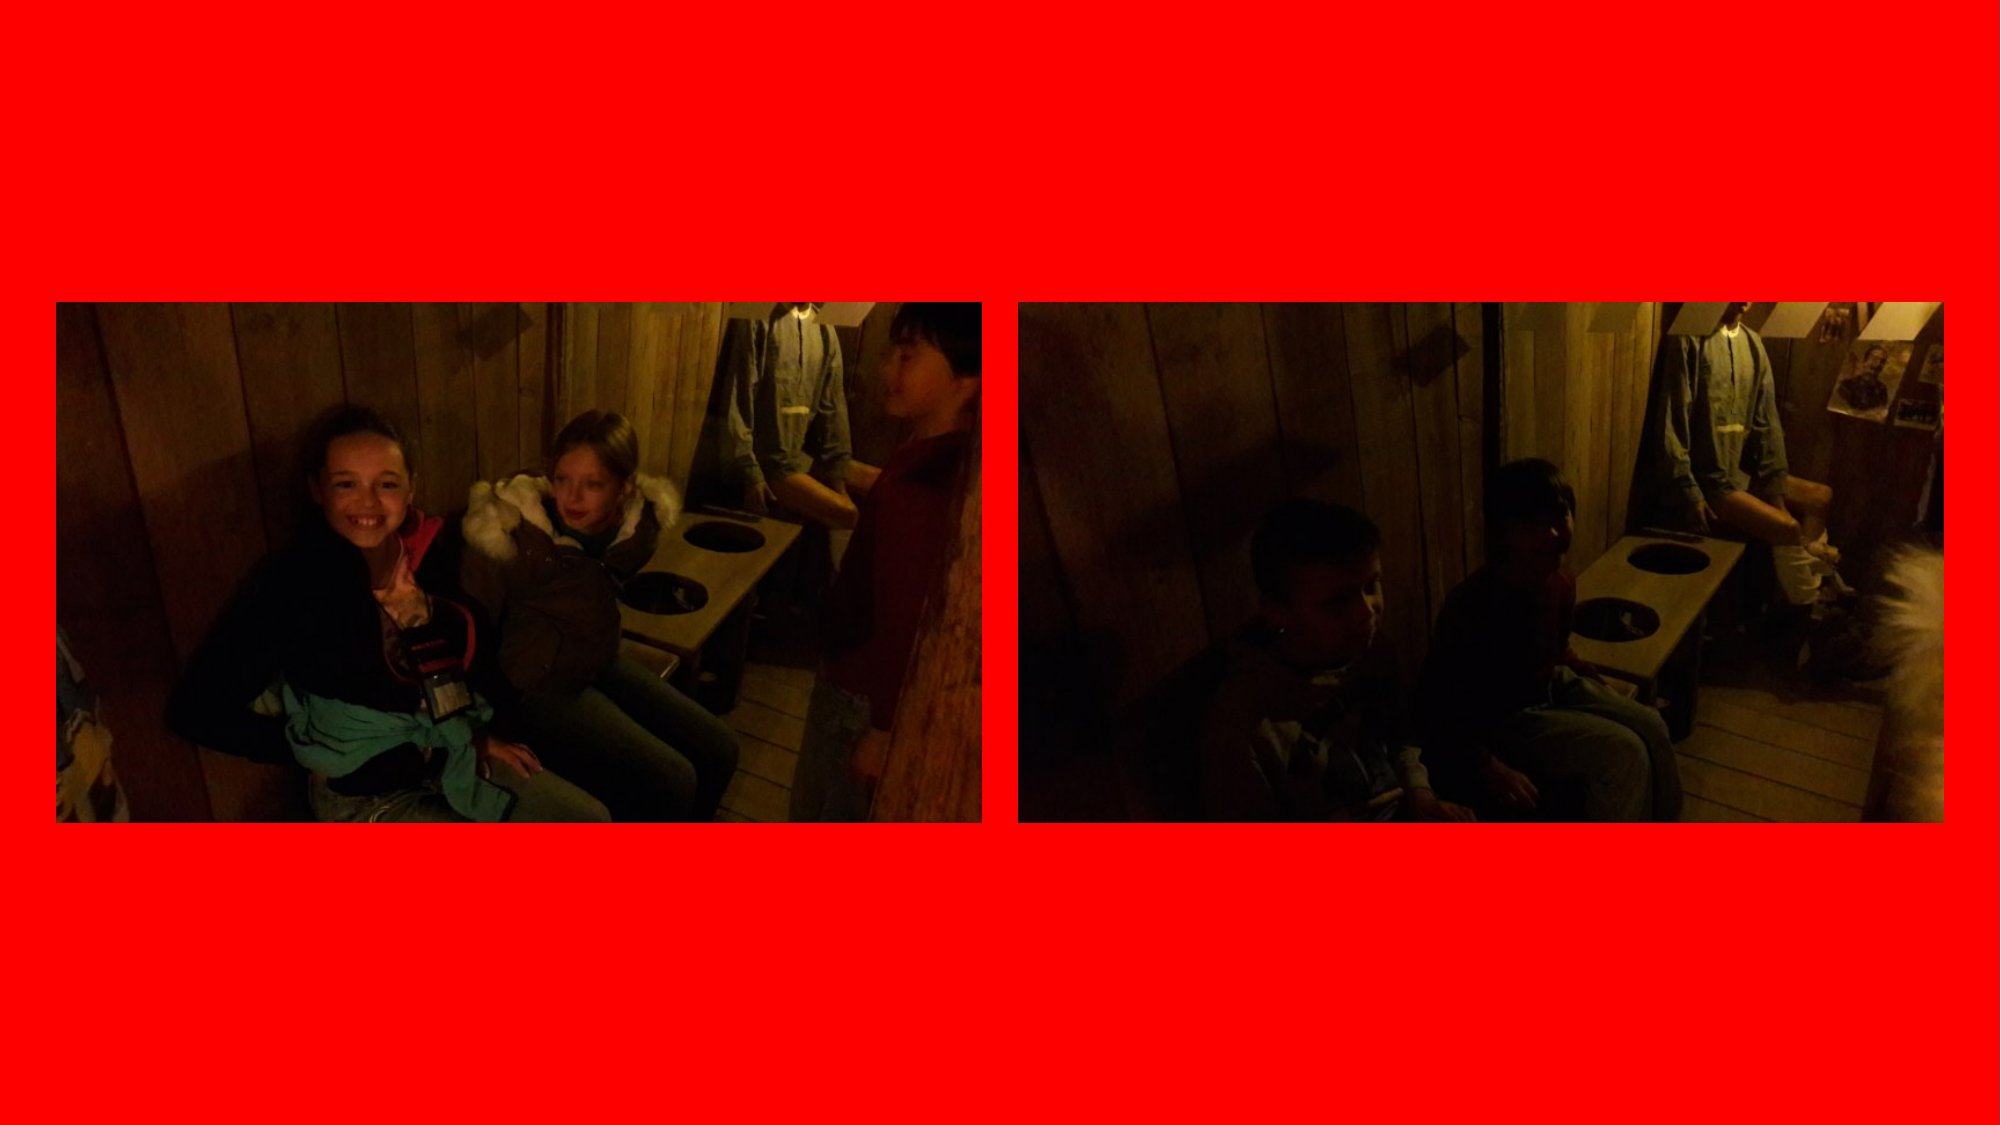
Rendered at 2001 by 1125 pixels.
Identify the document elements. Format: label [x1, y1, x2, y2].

picture [1018, 302, 1944, 823]
picture [56, 302, 982, 823]
